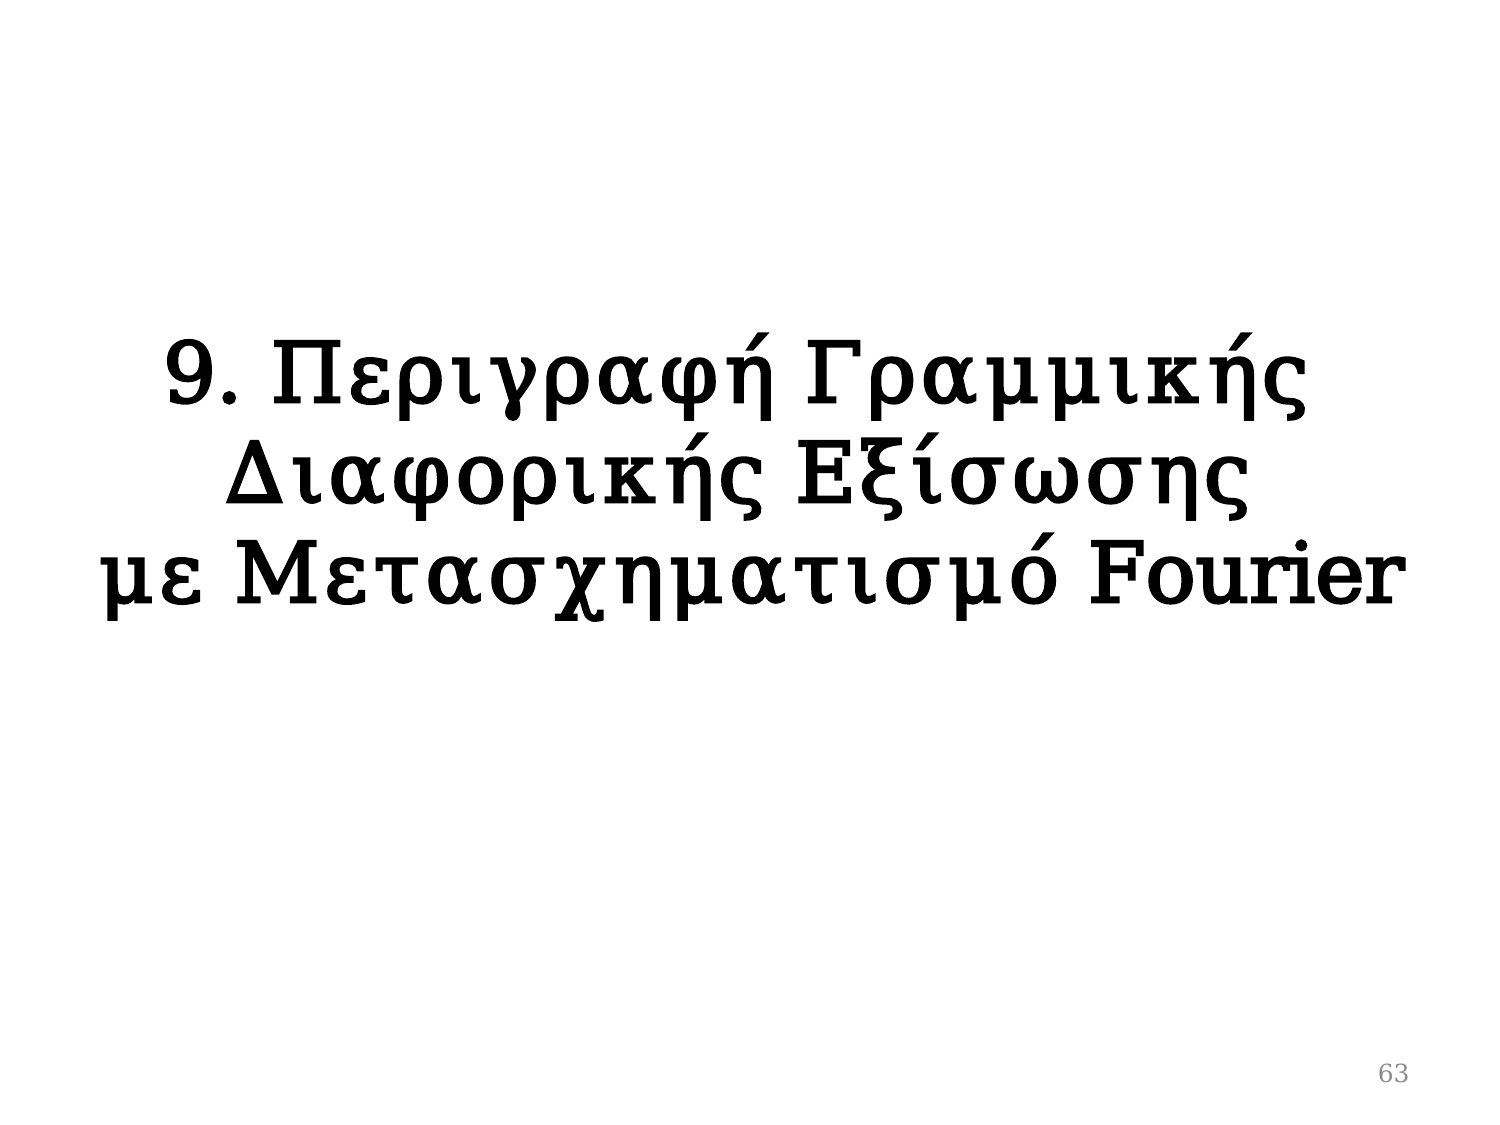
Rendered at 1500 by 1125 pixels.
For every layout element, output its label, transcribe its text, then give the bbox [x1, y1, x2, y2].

slide_number 63 [1074, 1042, 1425, 1103]
title 9. Περιγραφή Γραμμικής Διαφορικής Εξίσωσης με Μετασχηματισμό Fourier [75, 375, 1425, 563]
